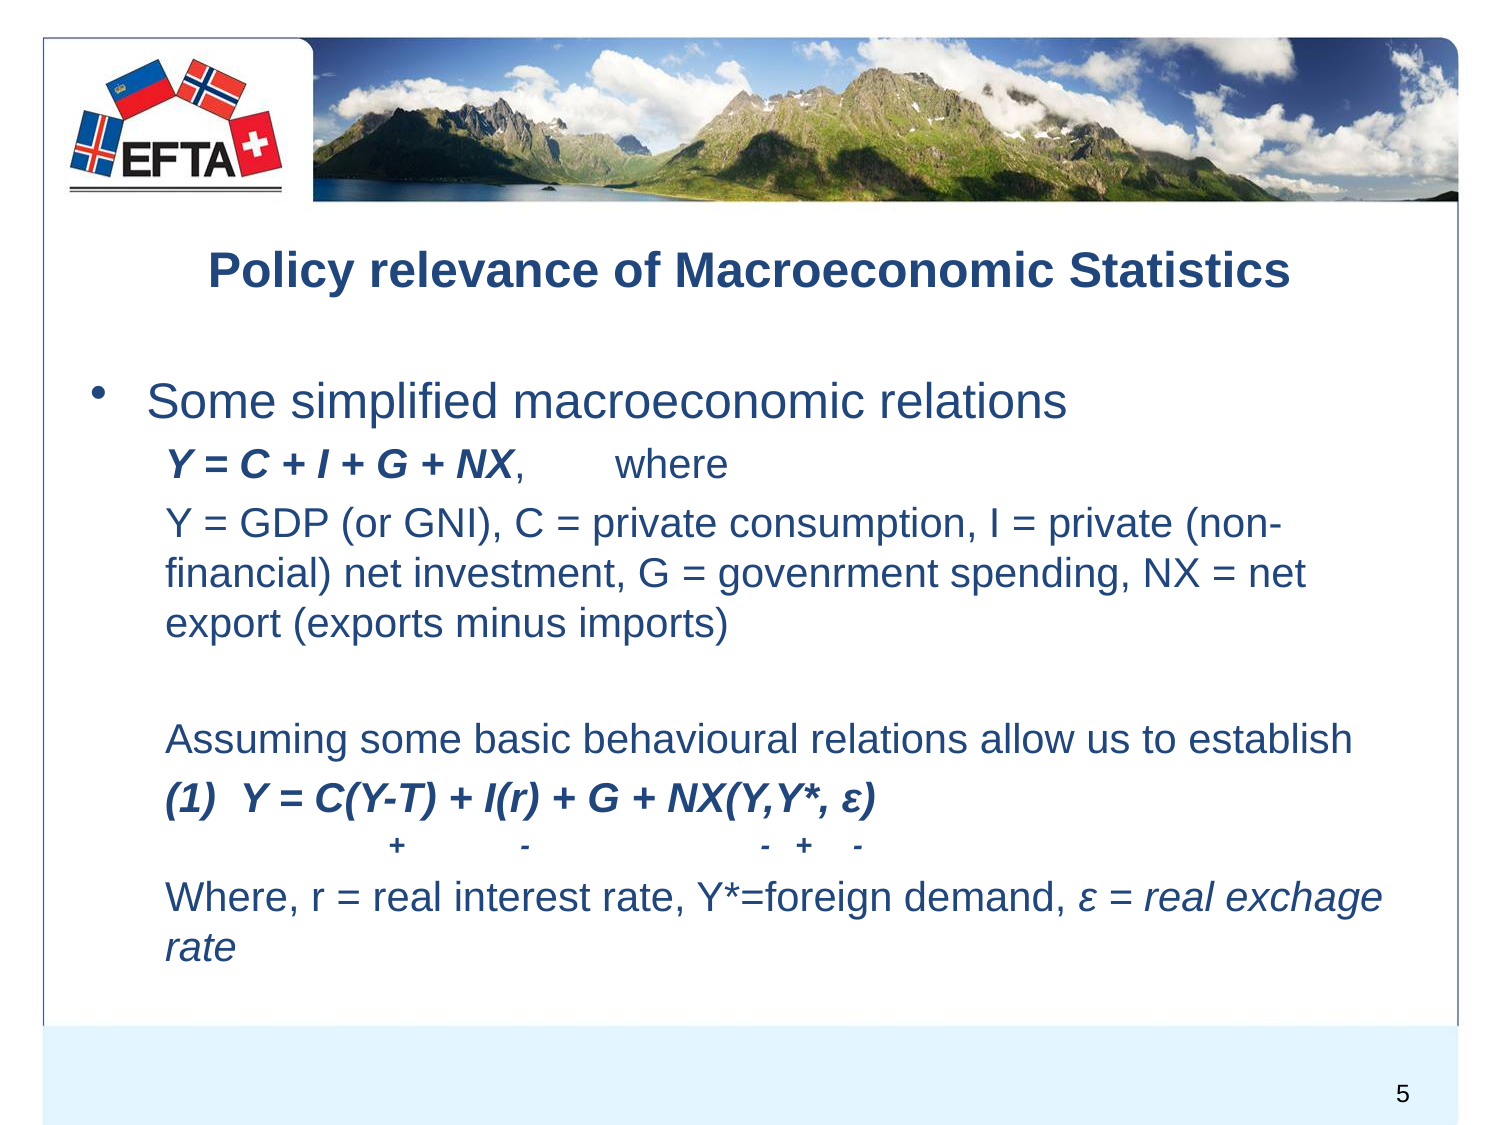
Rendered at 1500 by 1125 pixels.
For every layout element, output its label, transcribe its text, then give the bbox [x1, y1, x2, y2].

title Policy relevance of Macroeconomic Statistics [75, 173, 1425, 362]
list Some simplified macroeconomic relations Y = C + I + G + NX, where Y = GDP (or GNI), C = private consumption, I = private (non-financial) net investment, G = govenrment spending, NX = net export (exports minus imports) Assuming some basic behavioural relations allow us to establish Y = C(Y-T) + I(r) + G + NX(Y,Y*, ɛ) + - - + - Where, r = real interest rate, Y*=foreign demand, ɛ = real exchage rate [75, 362, 1425, 1000]
slide_number 5 [1074, 1070, 1425, 1125]
picture [0, 19, 1500, 1125]
